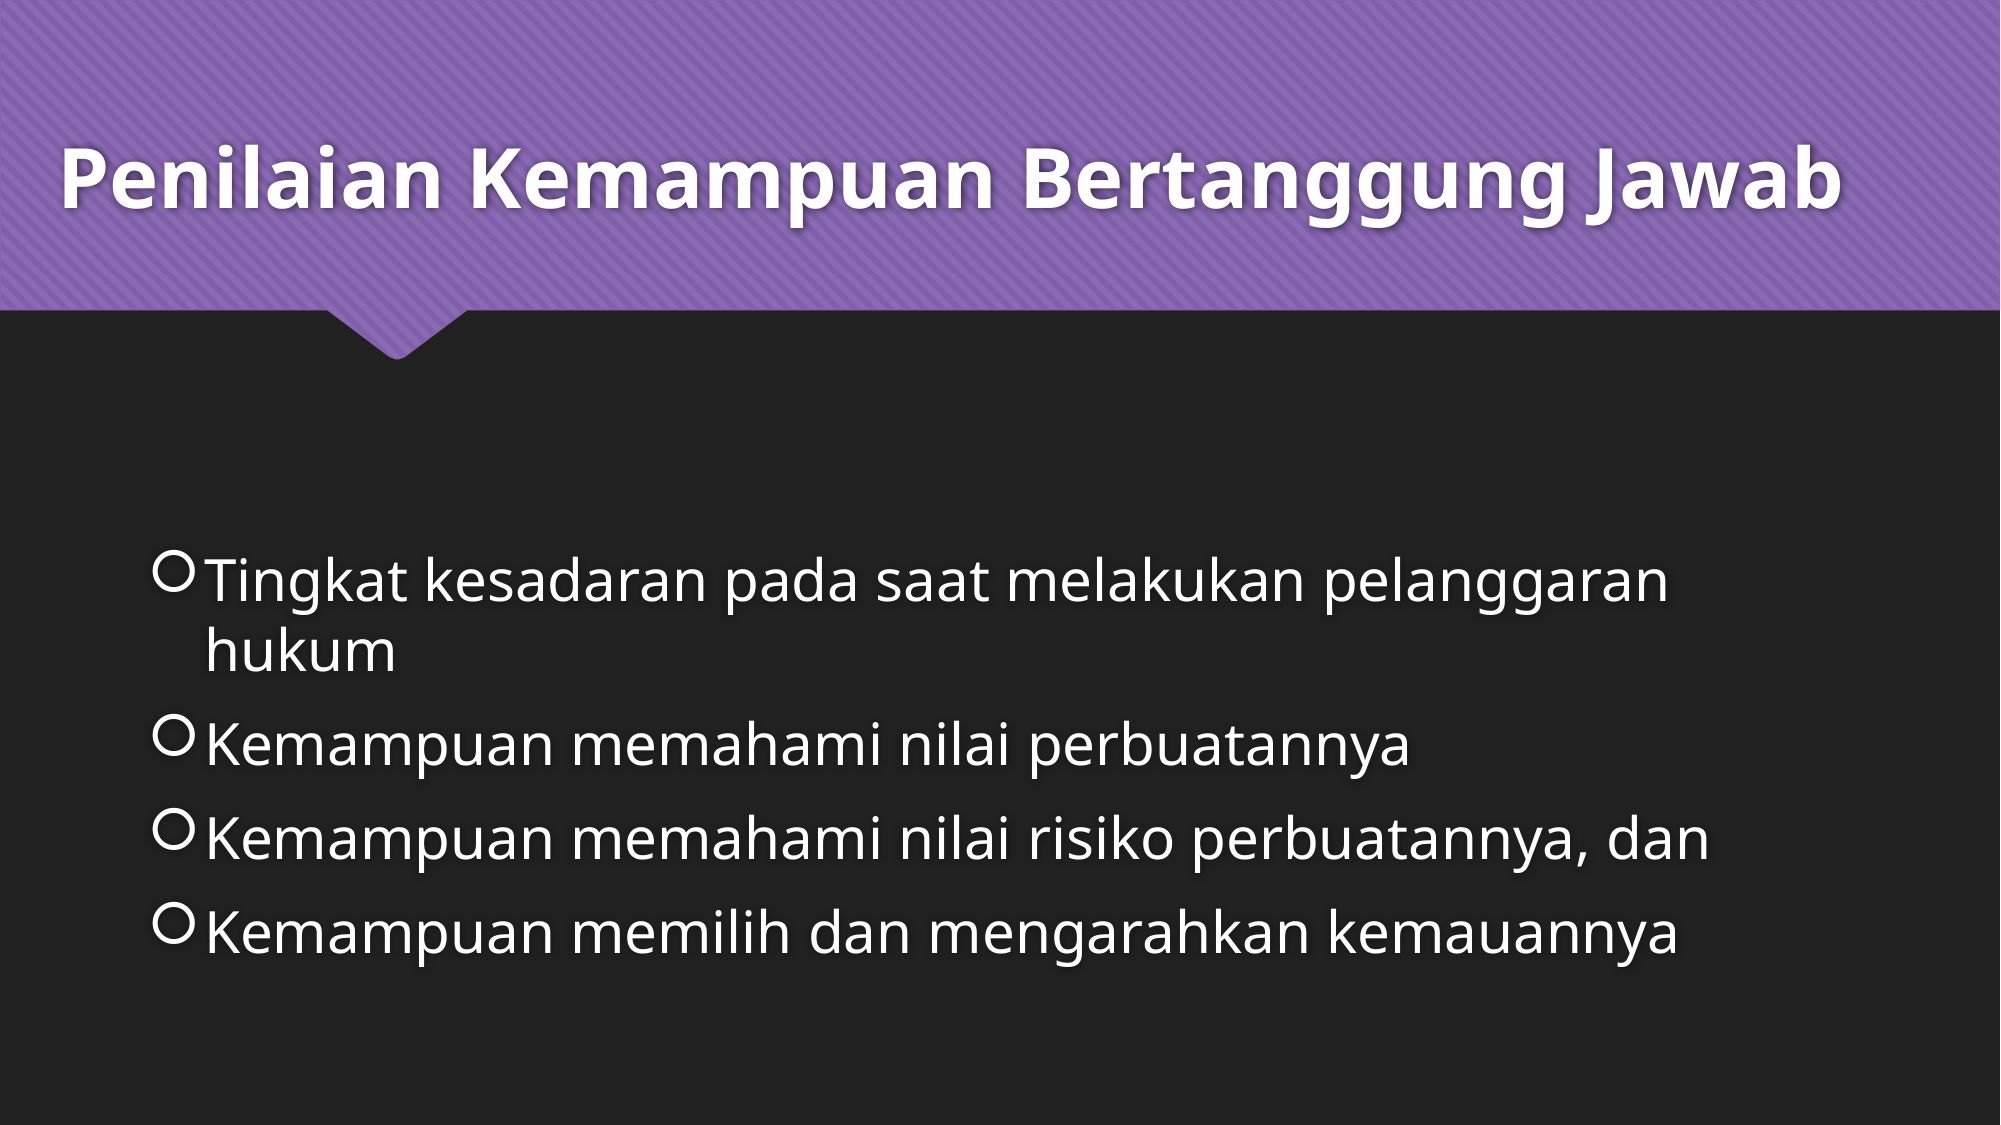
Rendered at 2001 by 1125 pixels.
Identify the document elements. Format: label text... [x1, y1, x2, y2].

title Penilaian Kemampuan Bertanggung Jawab [42, 73, 1948, 233]
list Tingkat kesadaran pada saat melakukan pelanggaran hukum Kemampuan memahami nilai perbuatannya Kemampuan memahami nilai risiko perbuatannya, dan Kemampuan memilih dan mengarahkan kemauannya [132, 410, 1868, 1005]
